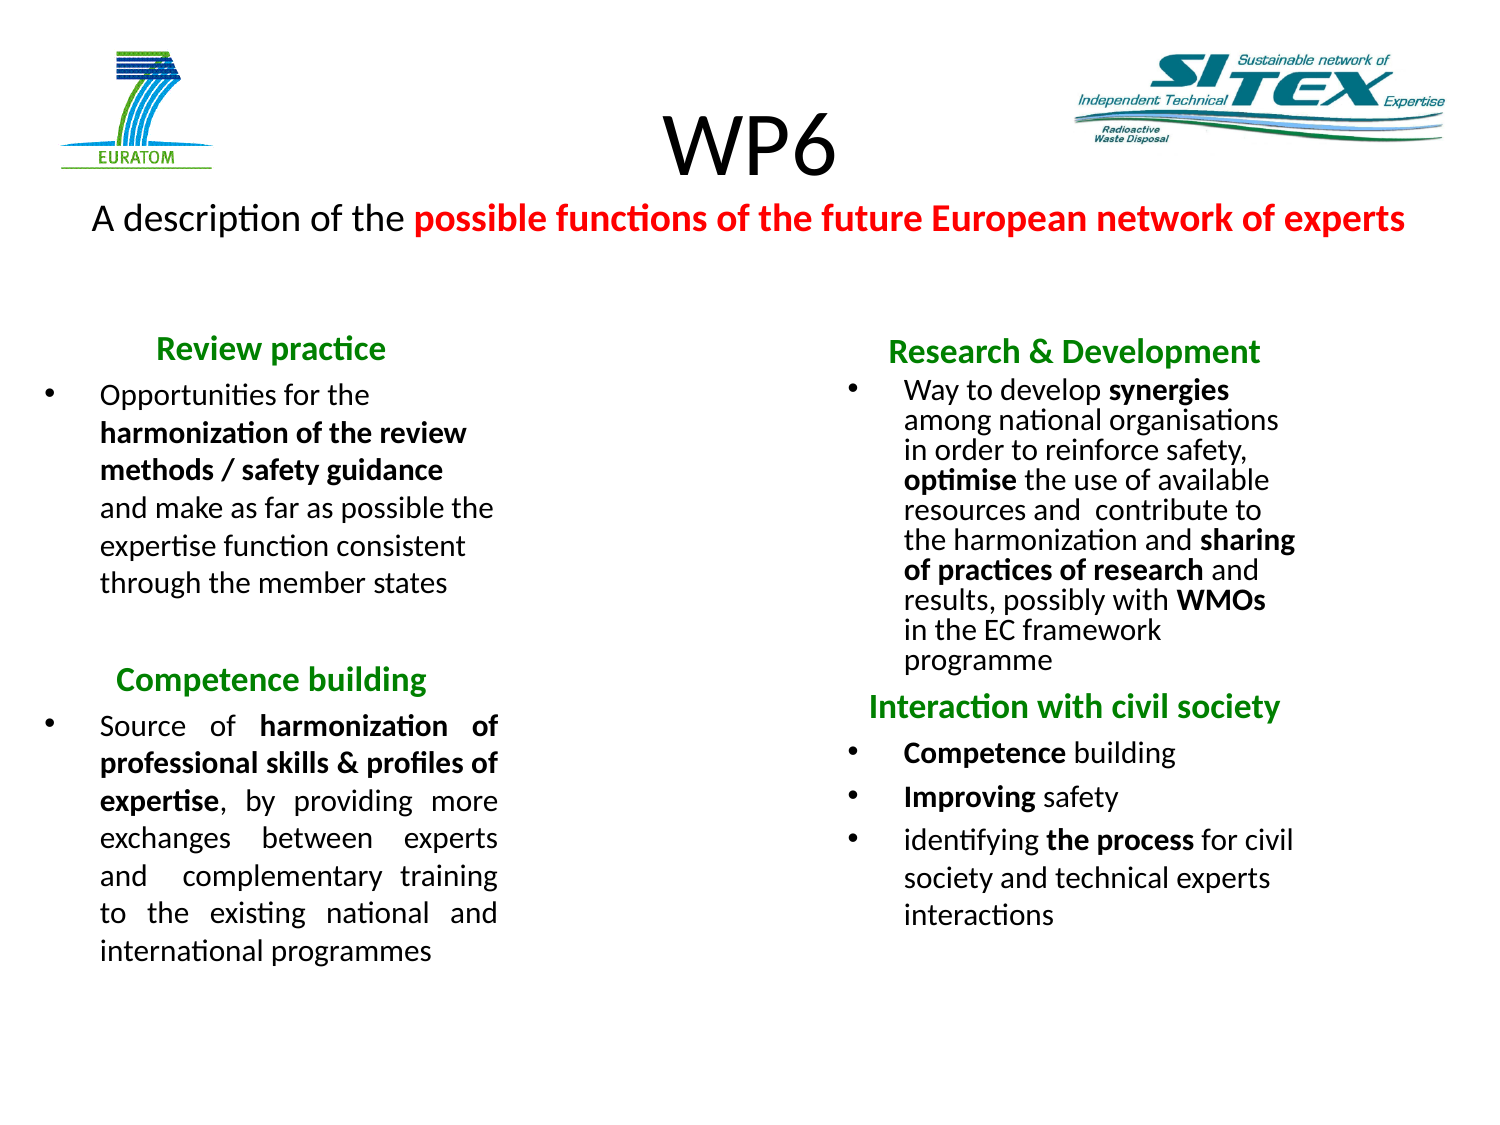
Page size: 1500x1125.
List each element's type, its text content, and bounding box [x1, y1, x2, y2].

picture [53, 42, 219, 178]
text_box Research & Development Way to develop synergies among national organisations in order to reinforce safety, optimise the use of available resources and contribute to the harmonization and sharing of practices of research and results, possibly with WMOs in the EC framework programme Interaction with civil society Competence building Improving safety identifying the process for civil society and technical experts interactions [832, 320, 1317, 1061]
picture [1057, 31, 1470, 163]
title WP6 [75, 45, 1425, 233]
text_box Review practice Opportunities for the harmonization of the review methods / safety guidance and make as far as possible the expertise function consistent through the member states Competence building Source of harmonization of professional skills & profiles of expertise, by providing more exchanges between experts and complementary training to the existing national and international programmes [29, 318, 514, 1059]
list A description of the possible functions of the future European network of experts [76, 184, 1424, 295]
